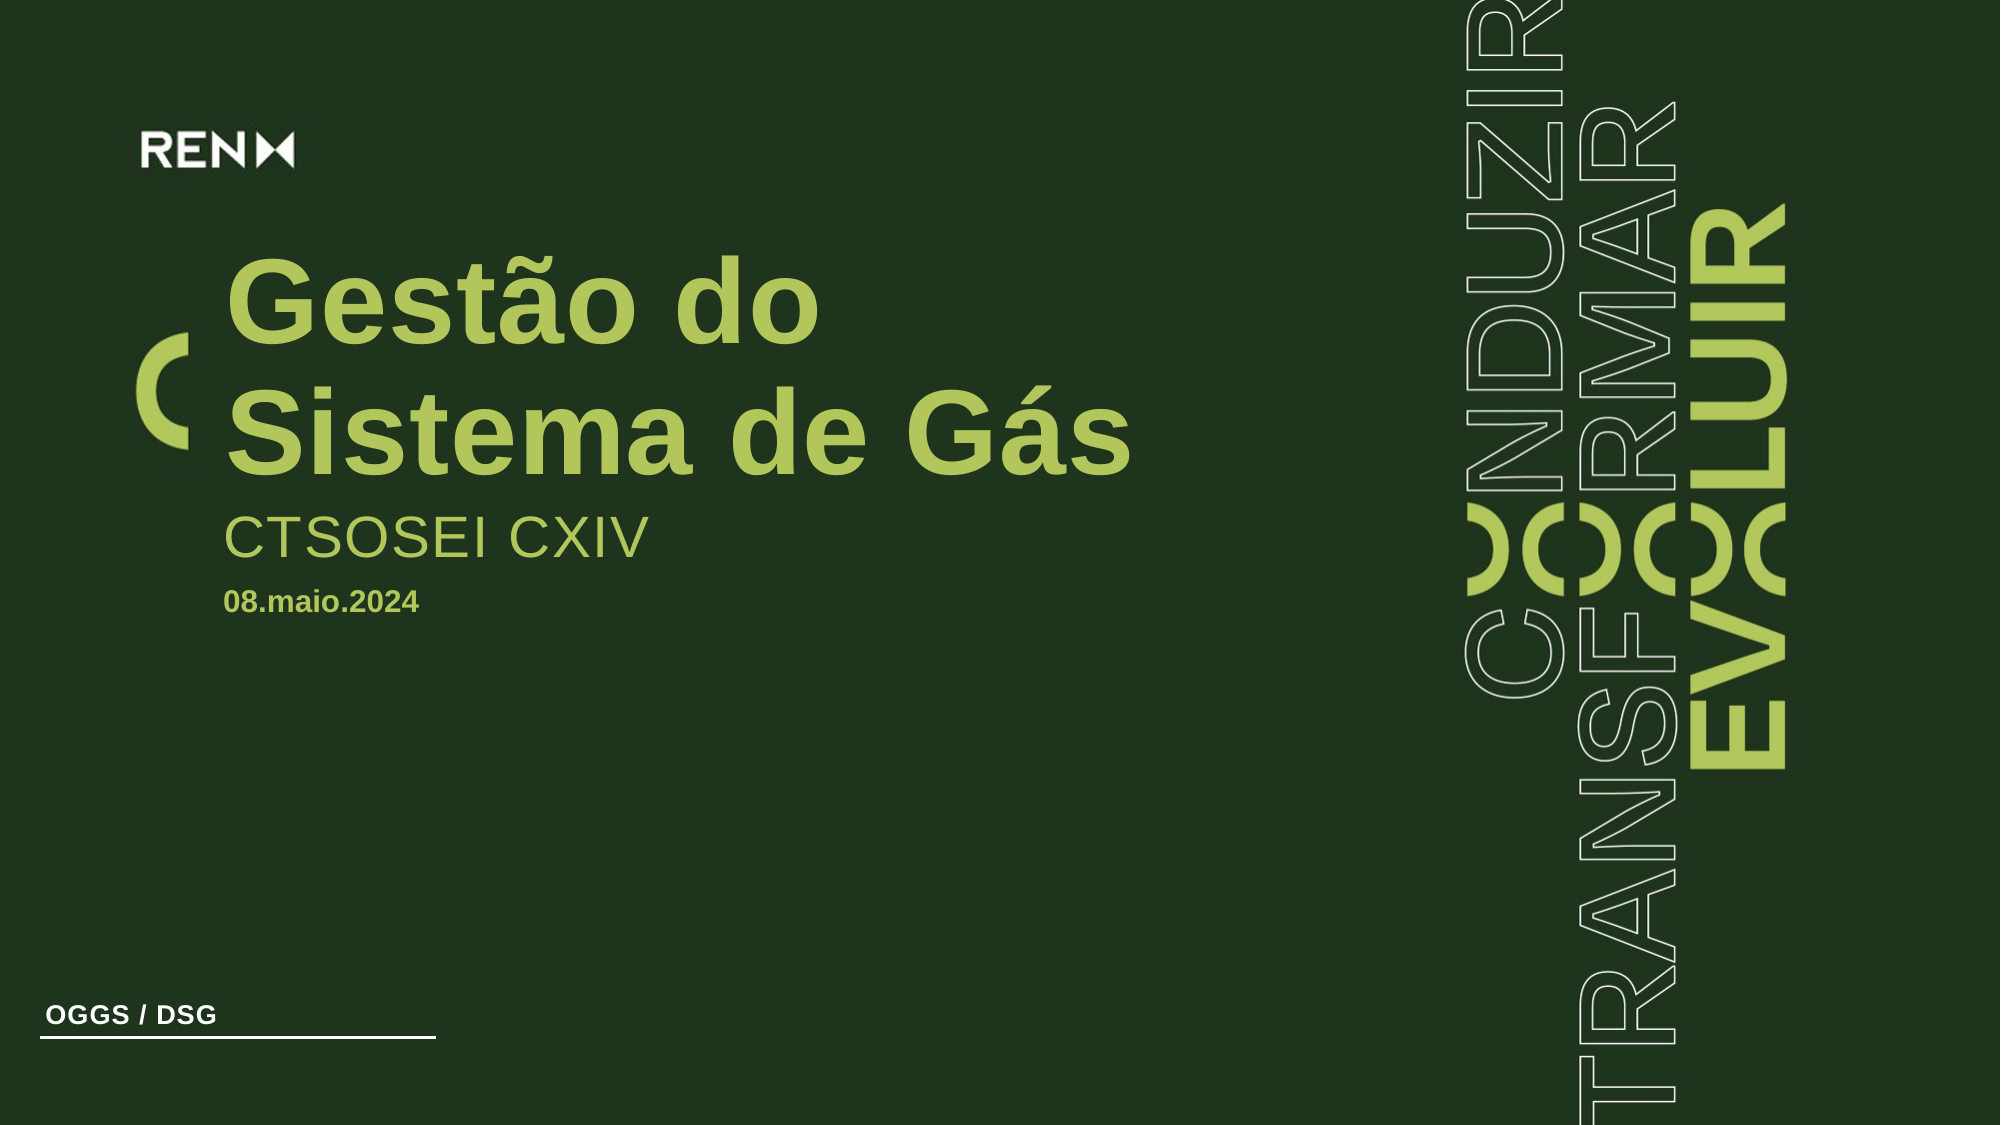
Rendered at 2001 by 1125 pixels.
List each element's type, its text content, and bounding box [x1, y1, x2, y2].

text_box OGGS / DSG [43, 994, 401, 1030]
picture [0, 0, 2000, 1125]
text_box 08.maio.2024 [221, 580, 506, 620]
text_box Gestão do Sistema de Gás CTSOSEI CXIV [221, 227, 1327, 571]
